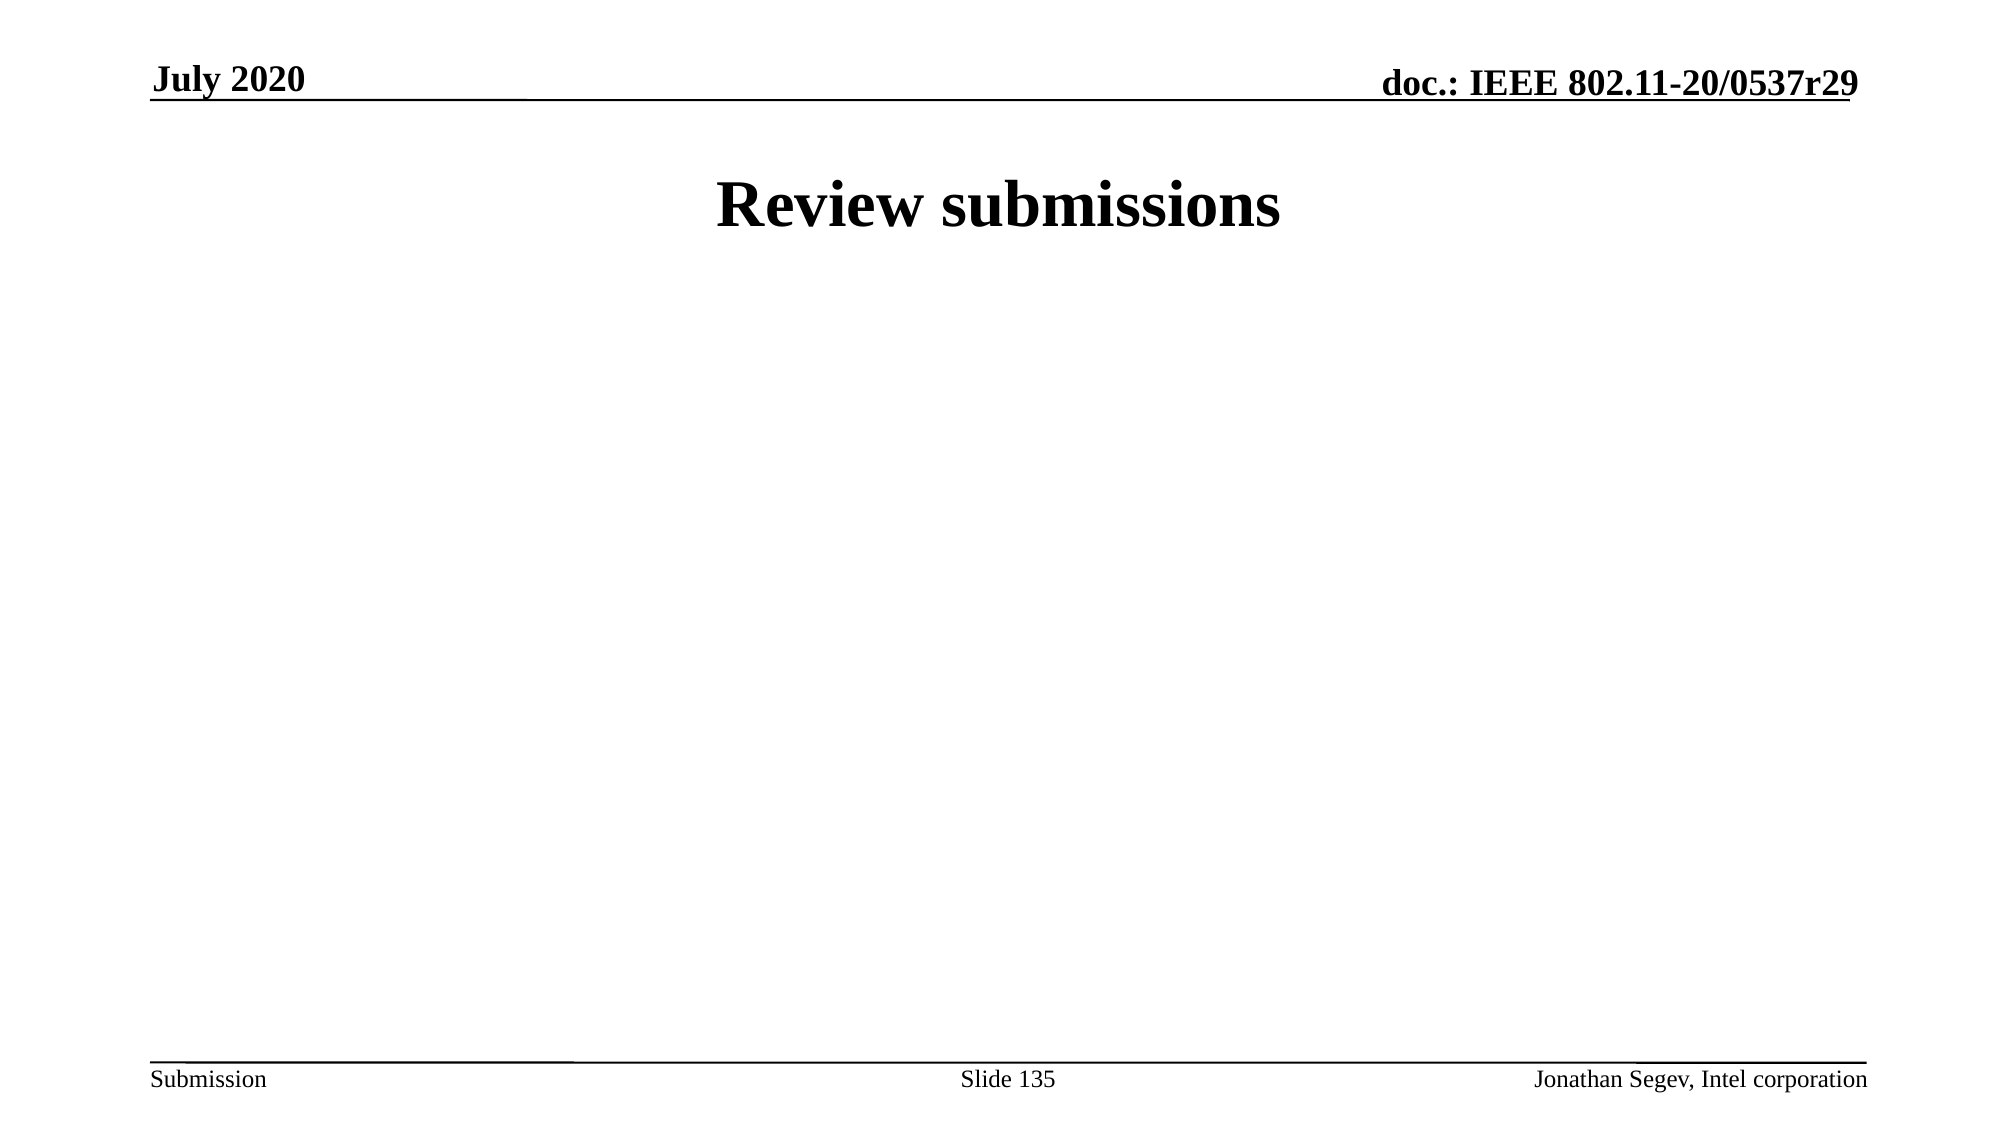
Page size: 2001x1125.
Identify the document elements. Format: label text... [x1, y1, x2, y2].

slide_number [152, 54, 563, 100]
footer Jonathan Segev, Intel corporation [1171, 1061, 1869, 1093]
slide_number Slide 135 [950, 1061, 1067, 1123]
title Review submissions [149, 112, 1850, 288]
